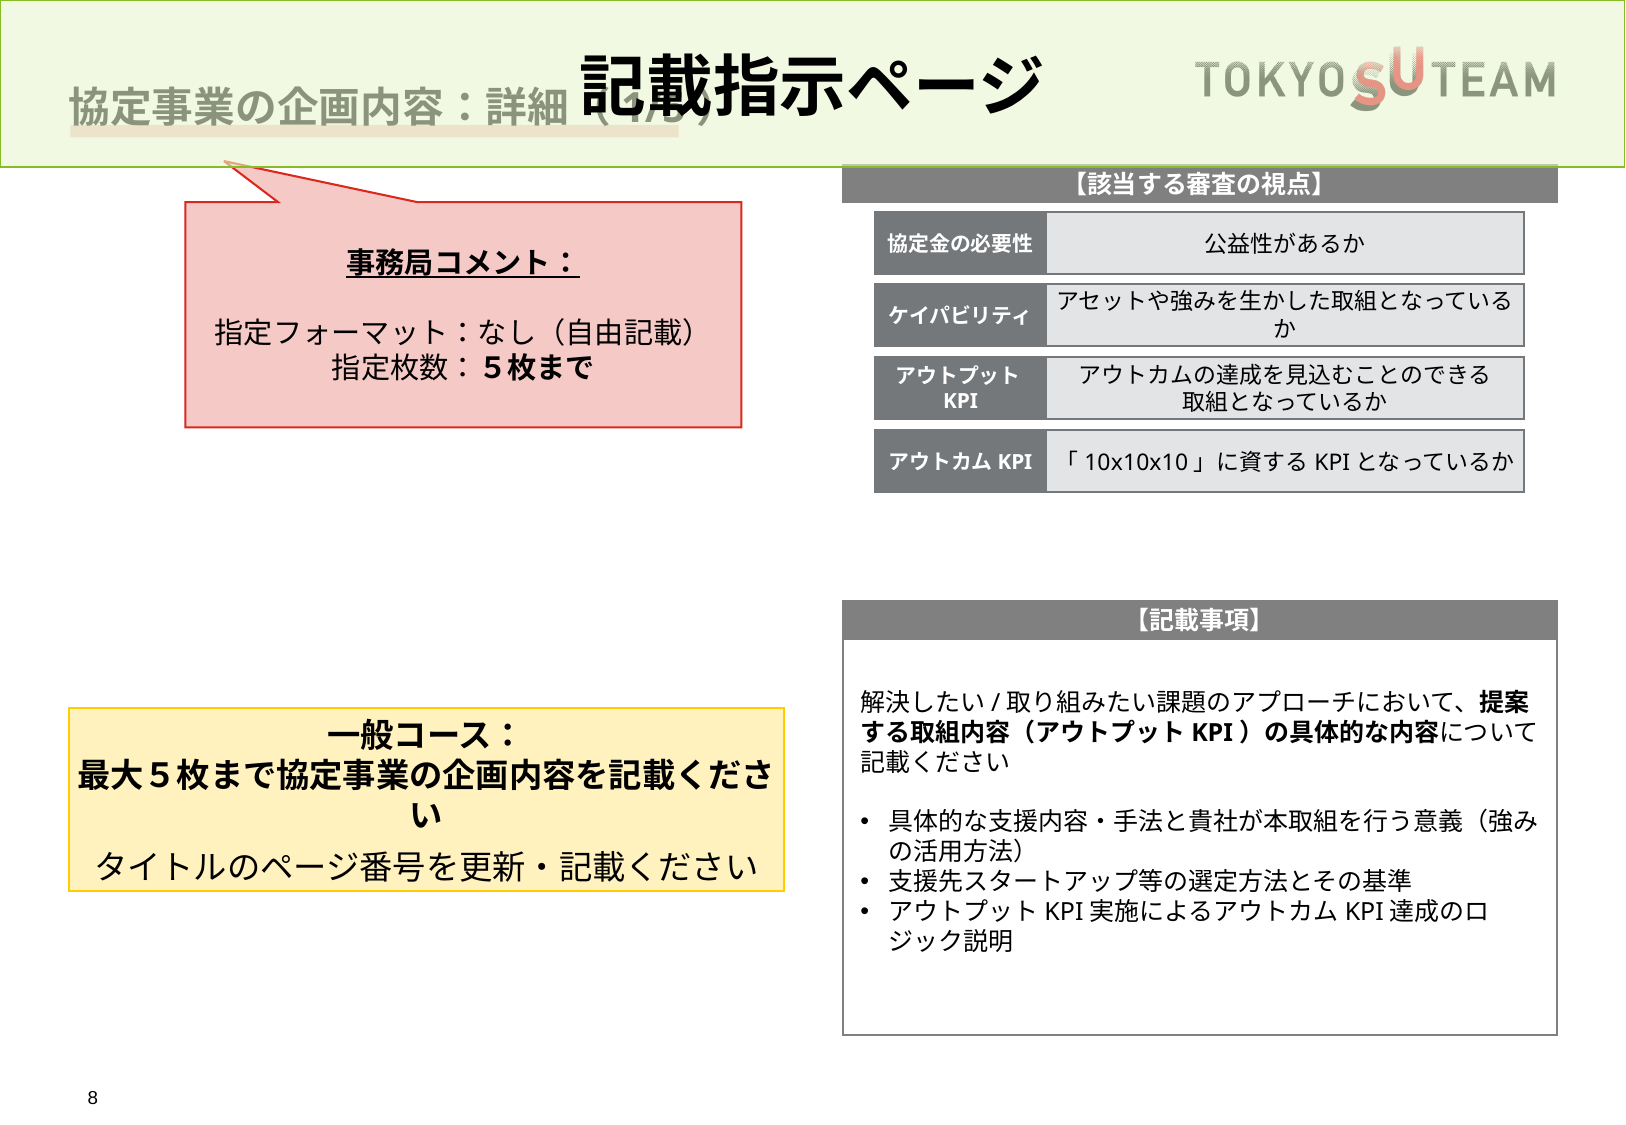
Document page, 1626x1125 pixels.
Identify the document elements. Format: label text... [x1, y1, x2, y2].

text_box 一般コース： 最大５枚まで協定事業の企画内容を記載ください タイトルのページ番号を更新・記載ください [69, 708, 784, 892]
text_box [874, 356, 1525, 420]
text_box 「10x10x10」に資するKPIとなっているか [1047, 429, 1525, 492]
picture [1194, 45, 1557, 115]
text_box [874, 211, 1525, 275]
text_box 事務局コメント： 指定フォーマット：なし（自由記載） 指定枚数：５枚まで [185, 167, 742, 428]
slide_number 8 [68, 1080, 98, 1109]
text_box 記載指示ページ [0, 0, 1625, 167]
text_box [874, 283, 1525, 346]
text_box アウトカムKPI [874, 429, 1047, 492]
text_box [842, 600, 1557, 1036]
text_box 【該当する審査の視点】 [842, 167, 1557, 203]
